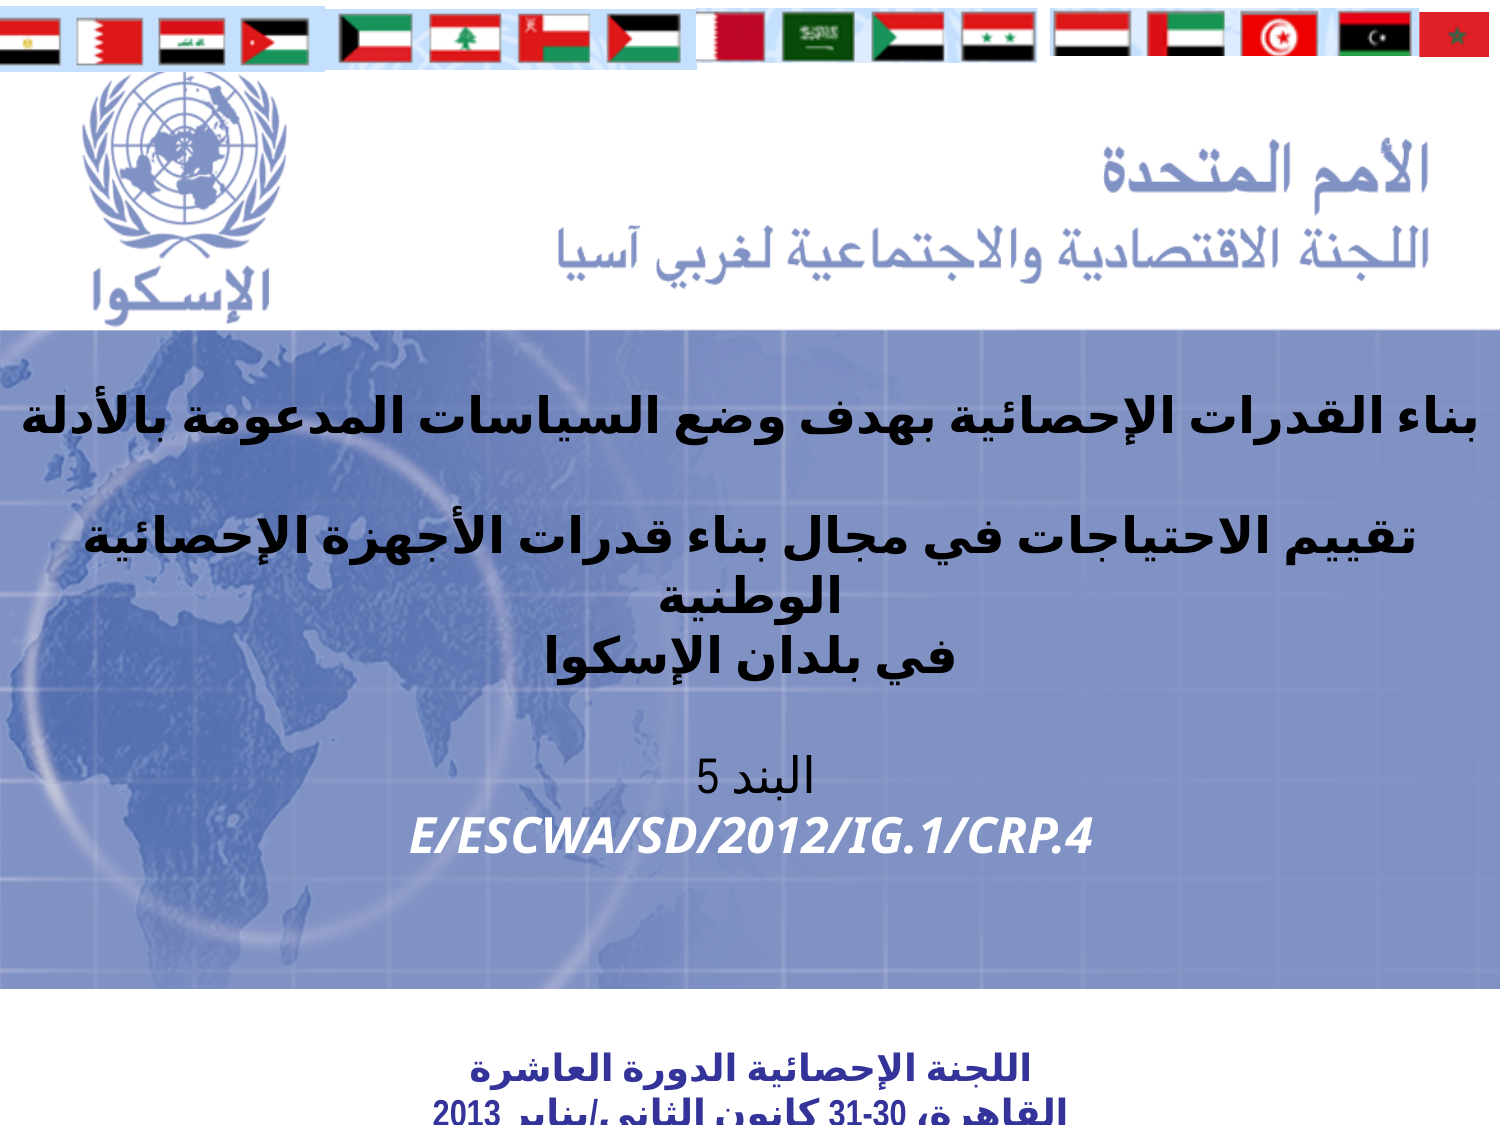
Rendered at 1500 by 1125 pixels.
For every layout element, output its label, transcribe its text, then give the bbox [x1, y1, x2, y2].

picture [0, 6, 1500, 428]
title بناء القدرات الإحصائية بهدف وضع السياسات المدعومة بالأدلة تقييم الاحتياجات في مجال بناء قدرات الأجهزة الإحصائية الوطنية في بلدان الإسكوا البند 5 E/ESCWA/SD/2012/IG.1/CRP.4 اللجنة الإحصائية الدورة العاشرة القاهرة، 30-31 كانون الثاني/يناير 2013 [0, 428, 1500, 1125]
